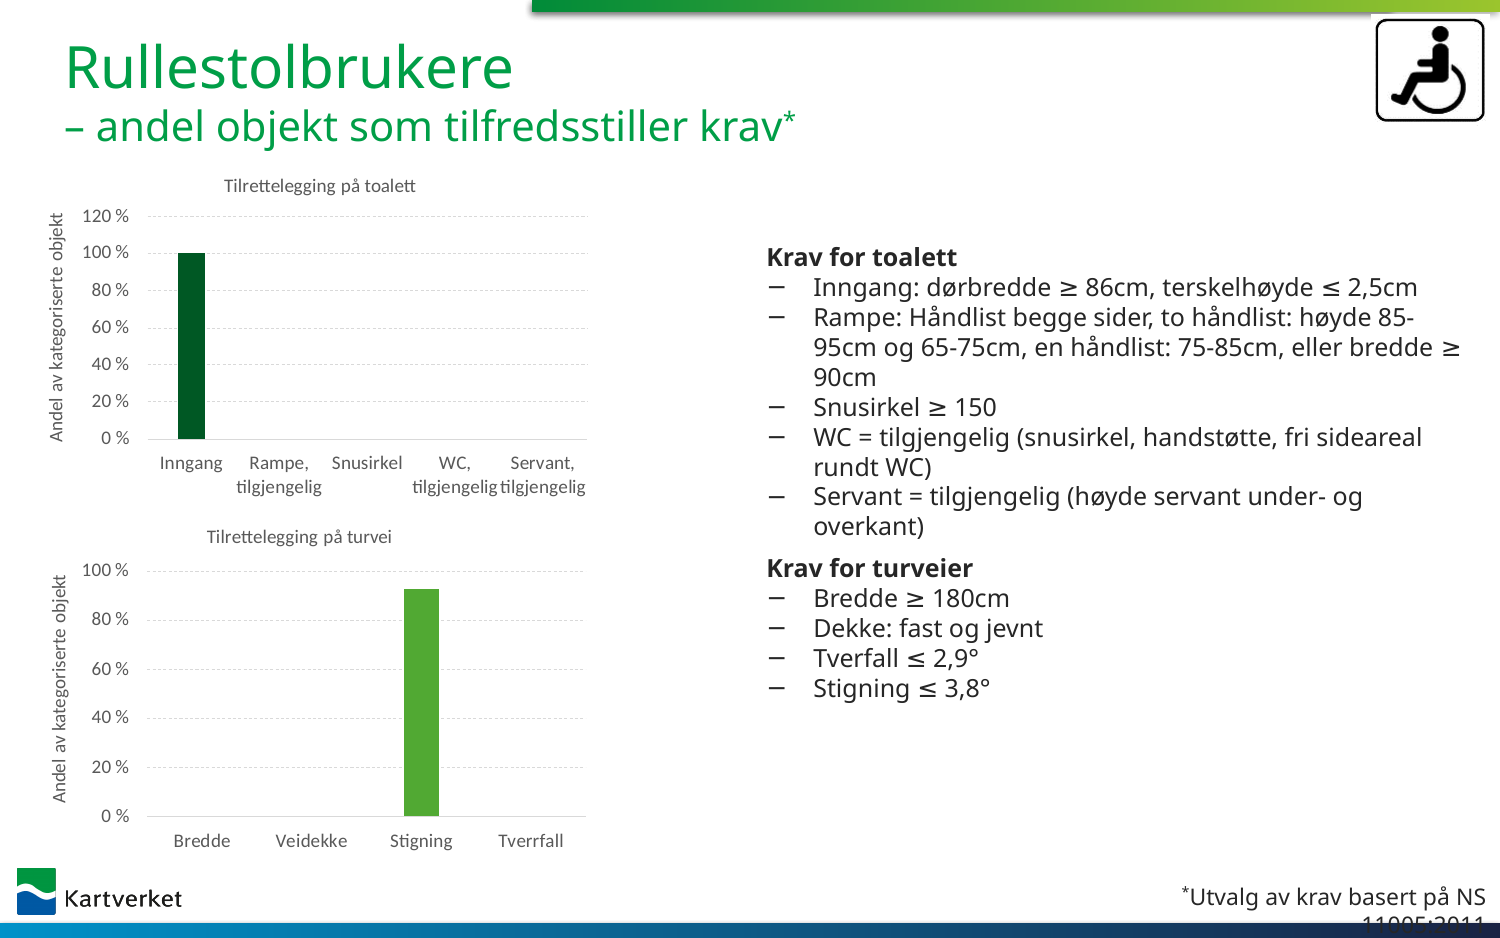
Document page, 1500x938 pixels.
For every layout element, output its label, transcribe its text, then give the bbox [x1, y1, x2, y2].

text_box *Utvalg av krav basert på NS 11005:2011 [1068, 873, 1500, 938]
text_box Krav for turveier Bredde ≥ 180cm Dekke: fast og jevnt Tverfall ≤ 2,9° Stigning ≤ 3,8° [751, 545, 1483, 710]
picture [41, 520, 597, 859]
picture [1371, 13, 1491, 127]
text_box Krav for toalett Inngang: dørbredde ≥ 86cm, terskelhøyde ≤ 2,5cm Rampe: Håndlist begge sider, to håndlist: høyde 85-95cm og 65-75cm, en håndlist: 75-85cm, eller bredde ≥ 90cm Snusirkel ≥ 150 WC = tilgjengelig (snusirkel, handstøtte, fri sideareal rundt WC) Servant = tilgjengelig (høyde servant under- og overkant) [751, 234, 1483, 545]
picture [41, 166, 598, 505]
text_box Rullestolbrukere – andel objekt som tilfredsstiller krav* [49, 14, 1431, 158]
